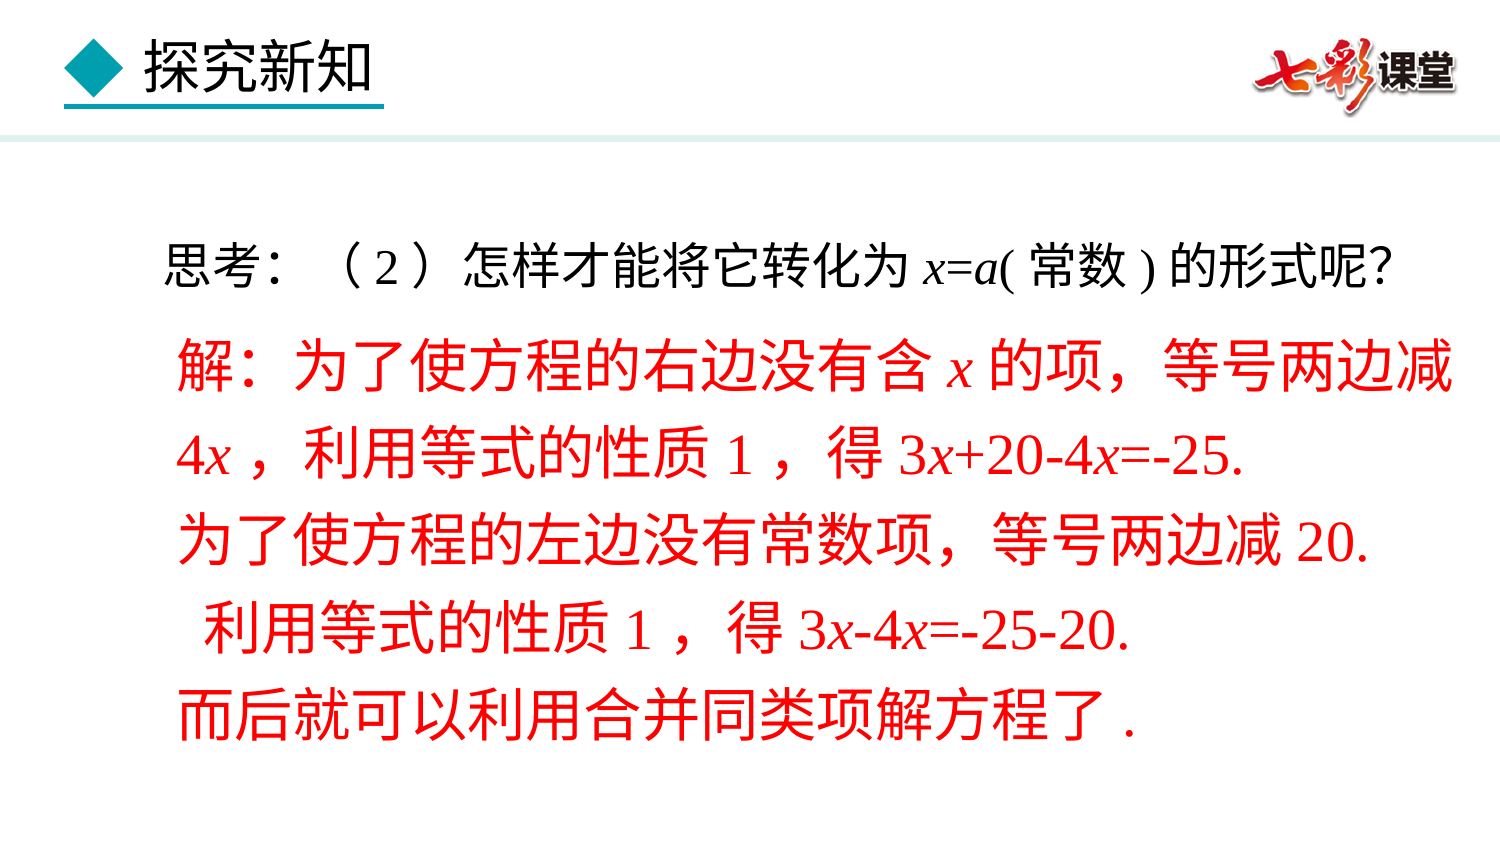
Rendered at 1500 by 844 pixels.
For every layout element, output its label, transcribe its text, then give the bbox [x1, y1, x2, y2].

text_box 思考：（2）怎样才能将它转化为x=a(常数)的形式呢？ [147, 197, 1484, 303]
text_box 解：为了使方程的右边没有含x的项，等号两边减4x，利用等式的性质1，得3x+20-4x=-25. 为了使方程的左边没有常数项，等号两边减20. 利用等式的性质1，得3x-4x=-25-20. 而后就可以利用合并同类项解方程了. [161, 303, 1497, 756]
picture [1249, 32, 1461, 118]
